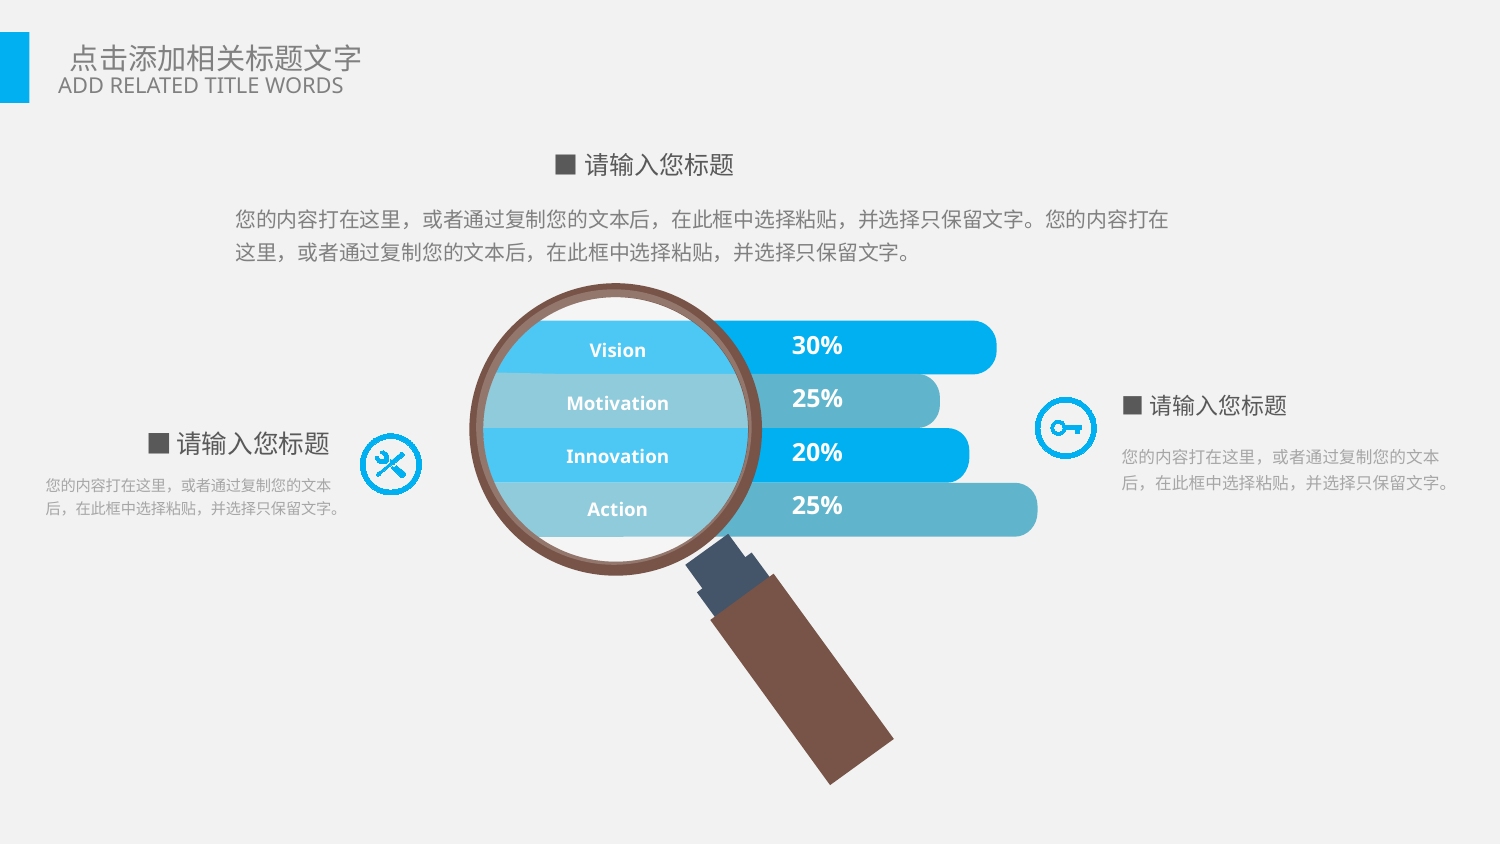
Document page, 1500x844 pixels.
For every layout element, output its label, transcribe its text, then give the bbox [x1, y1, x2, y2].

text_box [899, 320, 997, 375]
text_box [899, 482, 1038, 538]
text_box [450, 279, 895, 786]
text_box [1034, 396, 1097, 459]
text_box ■请输入您标题 您的内容打在这里，或者通过复制您的文本后，在此框中选择粘贴，并选择只保留文字。 [1110, 386, 1461, 504]
text_box ■请输入您标题 您的内容打在这里，或者通过复制您的文本后，在此框中选择粘贴，并选择只保留文字。 [23, 422, 342, 540]
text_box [899, 372, 941, 426]
text_box ■请输入您标题 [542, 144, 746, 186]
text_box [899, 427, 970, 481]
text_box 您的内容打在这里，或者通过复制您的文本后，在此框中选择粘贴，并选择只保留文字。您的内容打在这里，或者通过复制您的文本后，在此框中选择粘贴，并选择只保留文字。 [224, 193, 1182, 303]
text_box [360, 433, 422, 496]
